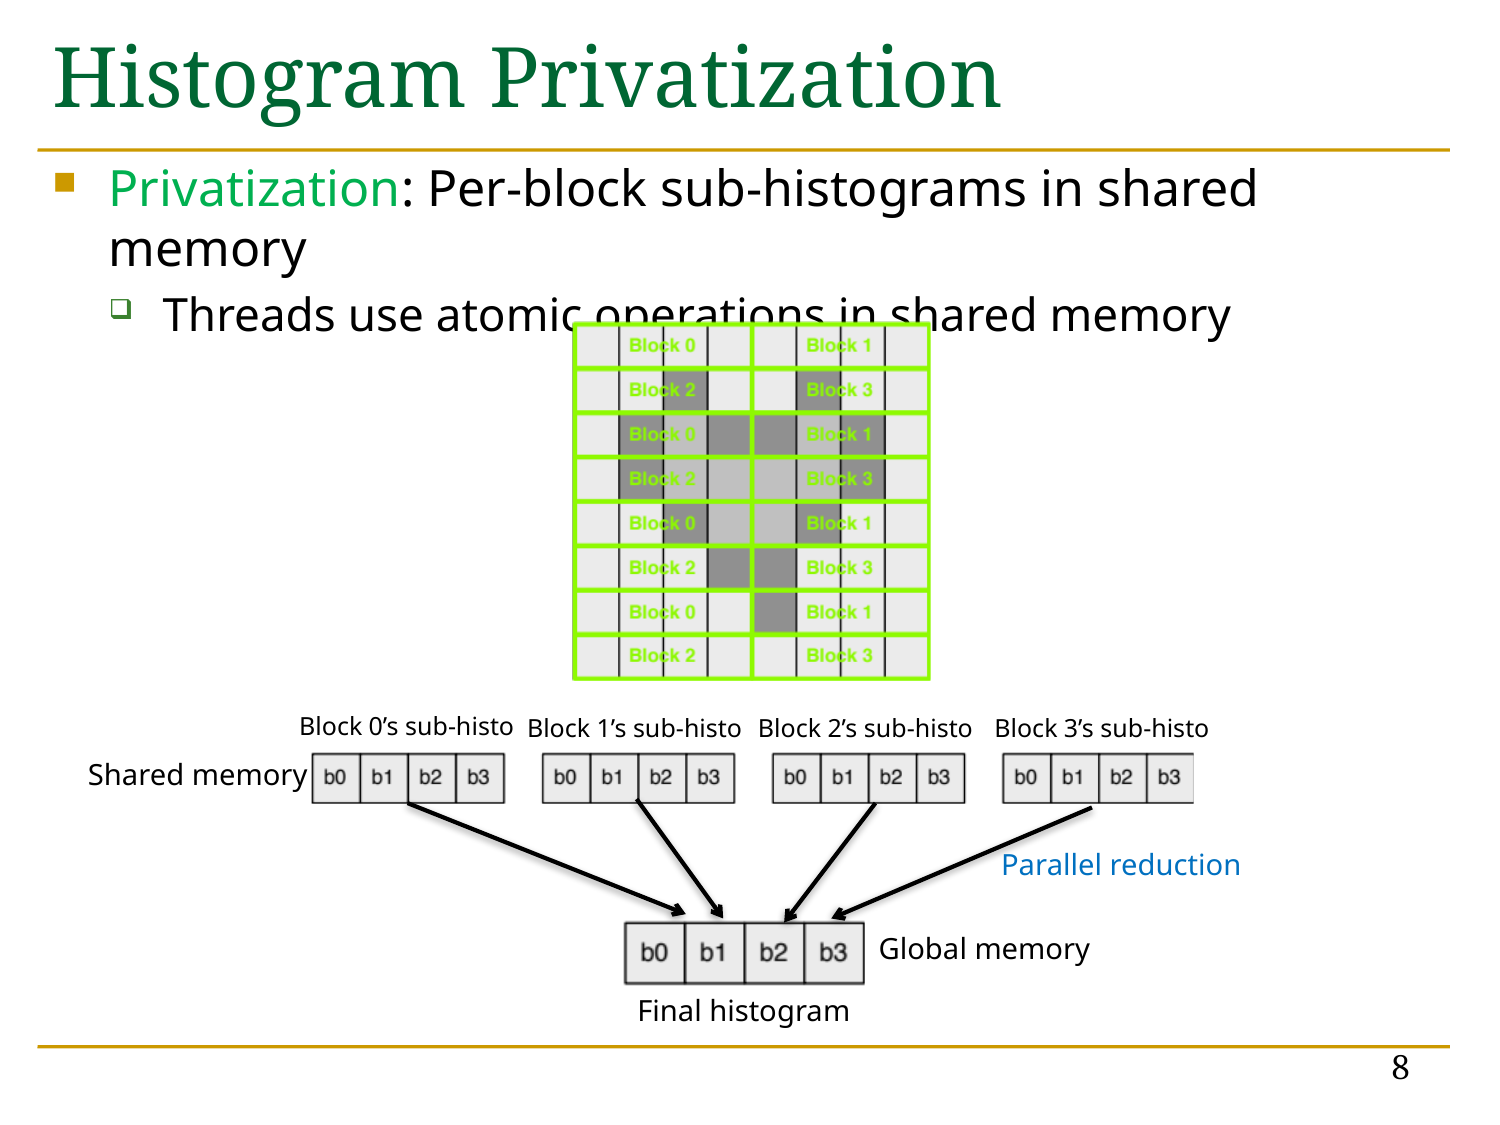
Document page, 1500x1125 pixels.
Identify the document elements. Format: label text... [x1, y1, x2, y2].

slide_number 8 [1074, 1023, 1426, 1100]
text_box Block 1’s sub-histo [512, 705, 743, 747]
title Histogram Privatization [37, 0, 1451, 148]
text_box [879, 807, 1093, 919]
text_box Block 2’s sub-histo [743, 705, 979, 747]
picture [569, 318, 931, 681]
text_box Final histogram [622, 993, 866, 1035]
picture [308, 748, 1194, 804]
text_box Block 0’s sub-histo [284, 703, 530, 748]
text_box Parallel reduction [1096, 838, 1257, 889]
text_box Block 3’s sub-histo [979, 705, 1225, 751]
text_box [407, 802, 632, 915]
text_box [636, 798, 724, 919]
text_box Global memory [871, 922, 1106, 973]
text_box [783, 802, 876, 923]
picture [620, 918, 866, 986]
list Privatization: Per-block sub-histograms in shared memory Threads use atomic operations in shared memory [37, 148, 1451, 1048]
text_box Shared memory [73, 748, 307, 799]
